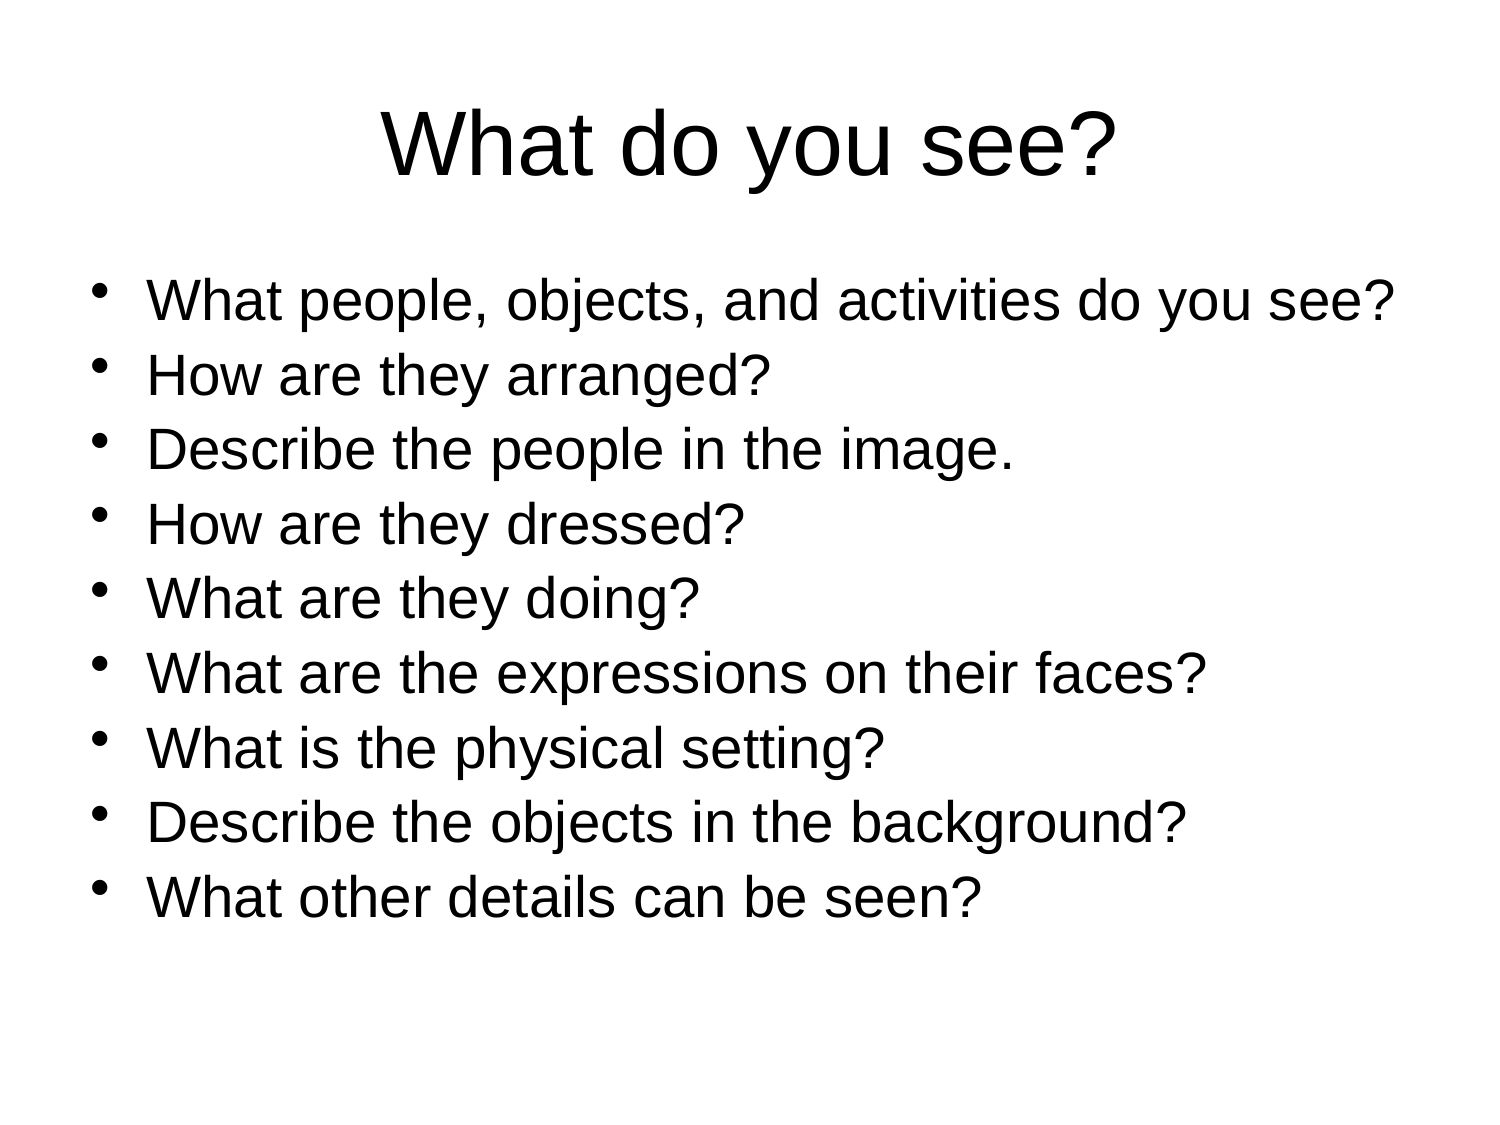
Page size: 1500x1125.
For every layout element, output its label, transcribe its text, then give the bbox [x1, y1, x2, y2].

list What people, objects, and activities do you see? How are they arranged? Describe the people in the image. How are they dressed? What are they doing? What are the expressions on their faces? What is the physical setting? Describe the objects in the background? What other details can be seen? [74, 262, 1426, 1006]
title What do you see? [74, 44, 1426, 233]
